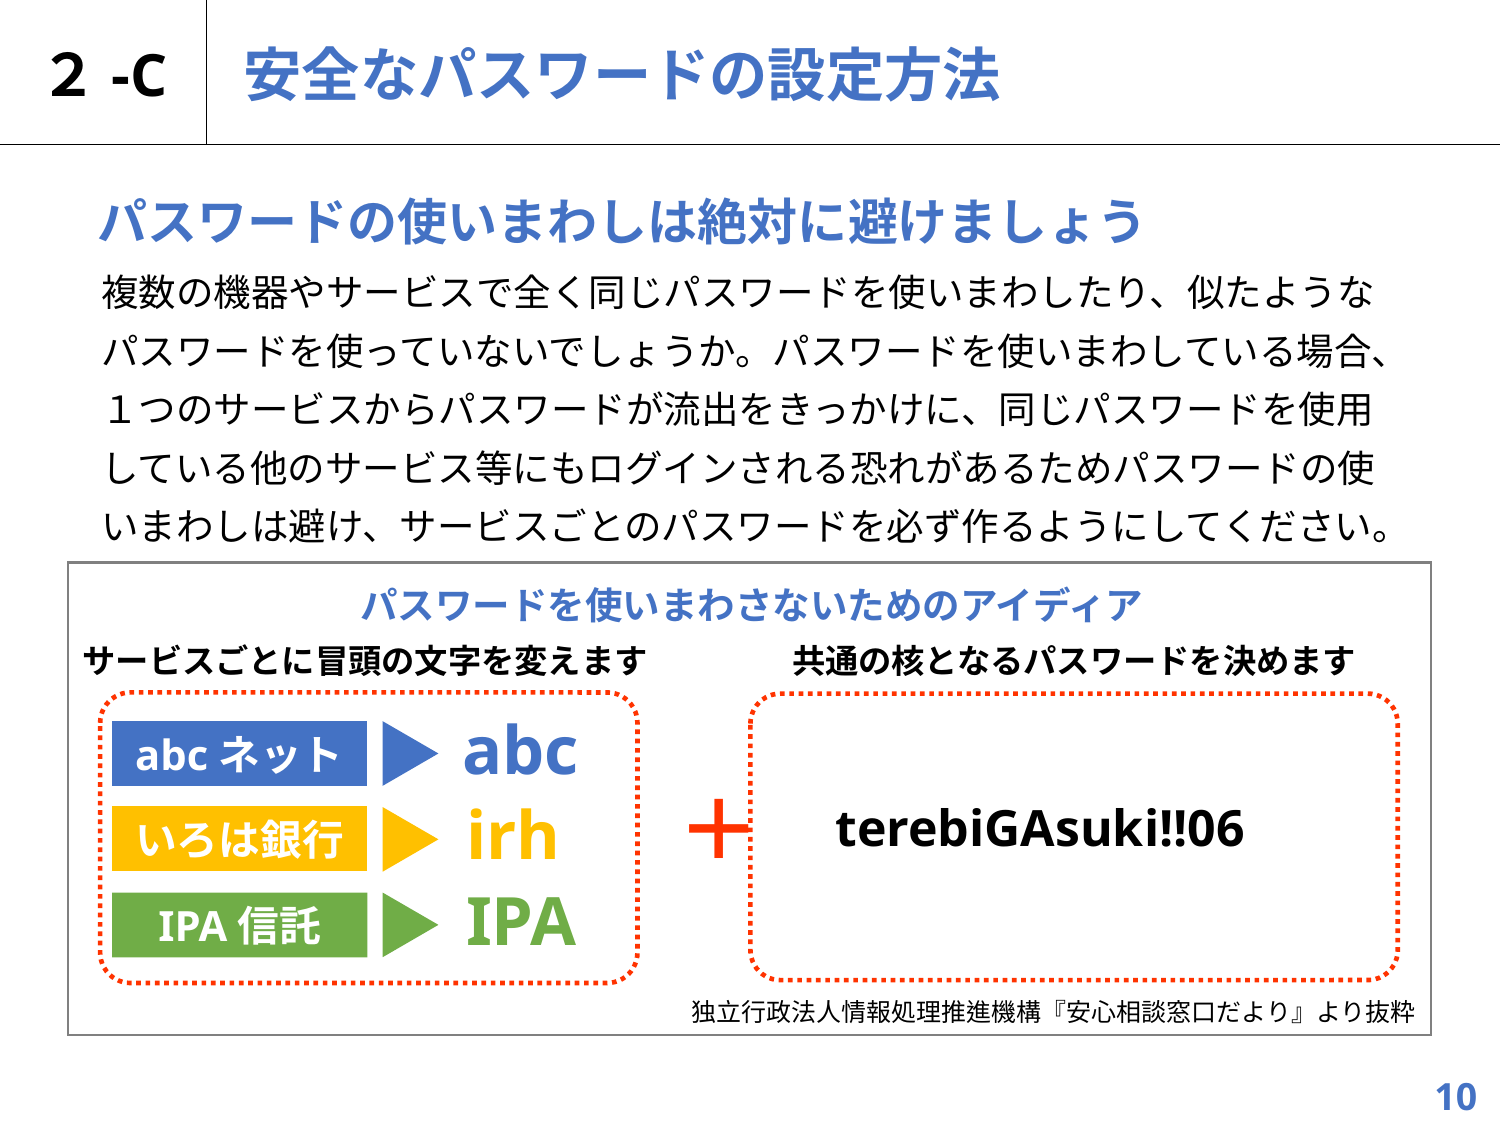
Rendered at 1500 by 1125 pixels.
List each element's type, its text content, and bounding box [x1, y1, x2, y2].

text_box [749, 692, 1399, 982]
text_box パスワードを使いまわさないためのアイディア [345, 574, 1469, 634]
text_box ２-C [0, 0, 207, 147]
text_box [381, 890, 441, 959]
text_box 複数の機器やサービスで全く同じパスワードを使いまわしたり、似たようなパスワードを使っていないでしょうか。パスワードを使いまわしている場合、１つのサービスからパスワードが流出をきっかけに、同じパスワードを使用している他のサービス等にもログインされる恐れがあるためパスワードの使いまわしは避け、サービスごとのパスワードを必ず作るようにしてください。 [86, 248, 1398, 556]
text_box [67, 634, 1432, 1036]
text_box [381, 805, 441, 874]
text_box ＋ [662, 769, 722, 884]
text_box 共通の核となるパスワードを決めます [750, 632, 1398, 688]
text_box [67, 561, 1432, 632]
text_box [99, 691, 639, 985]
text_box 10 [1411, 1065, 1500, 1125]
text_box サービスごとに冒頭の文字を変えます [67, 632, 664, 688]
text_box 独立行政法人情報処理推進機構『安心相談窓口だより』より抜粋 [662, 989, 1431, 1035]
text_box パスワードの使いまわしは絶対に避けましょう [82, 165, 1377, 307]
title 安全なパスワードの設定方法 [228, 0, 1472, 116]
text_box [381, 719, 441, 788]
